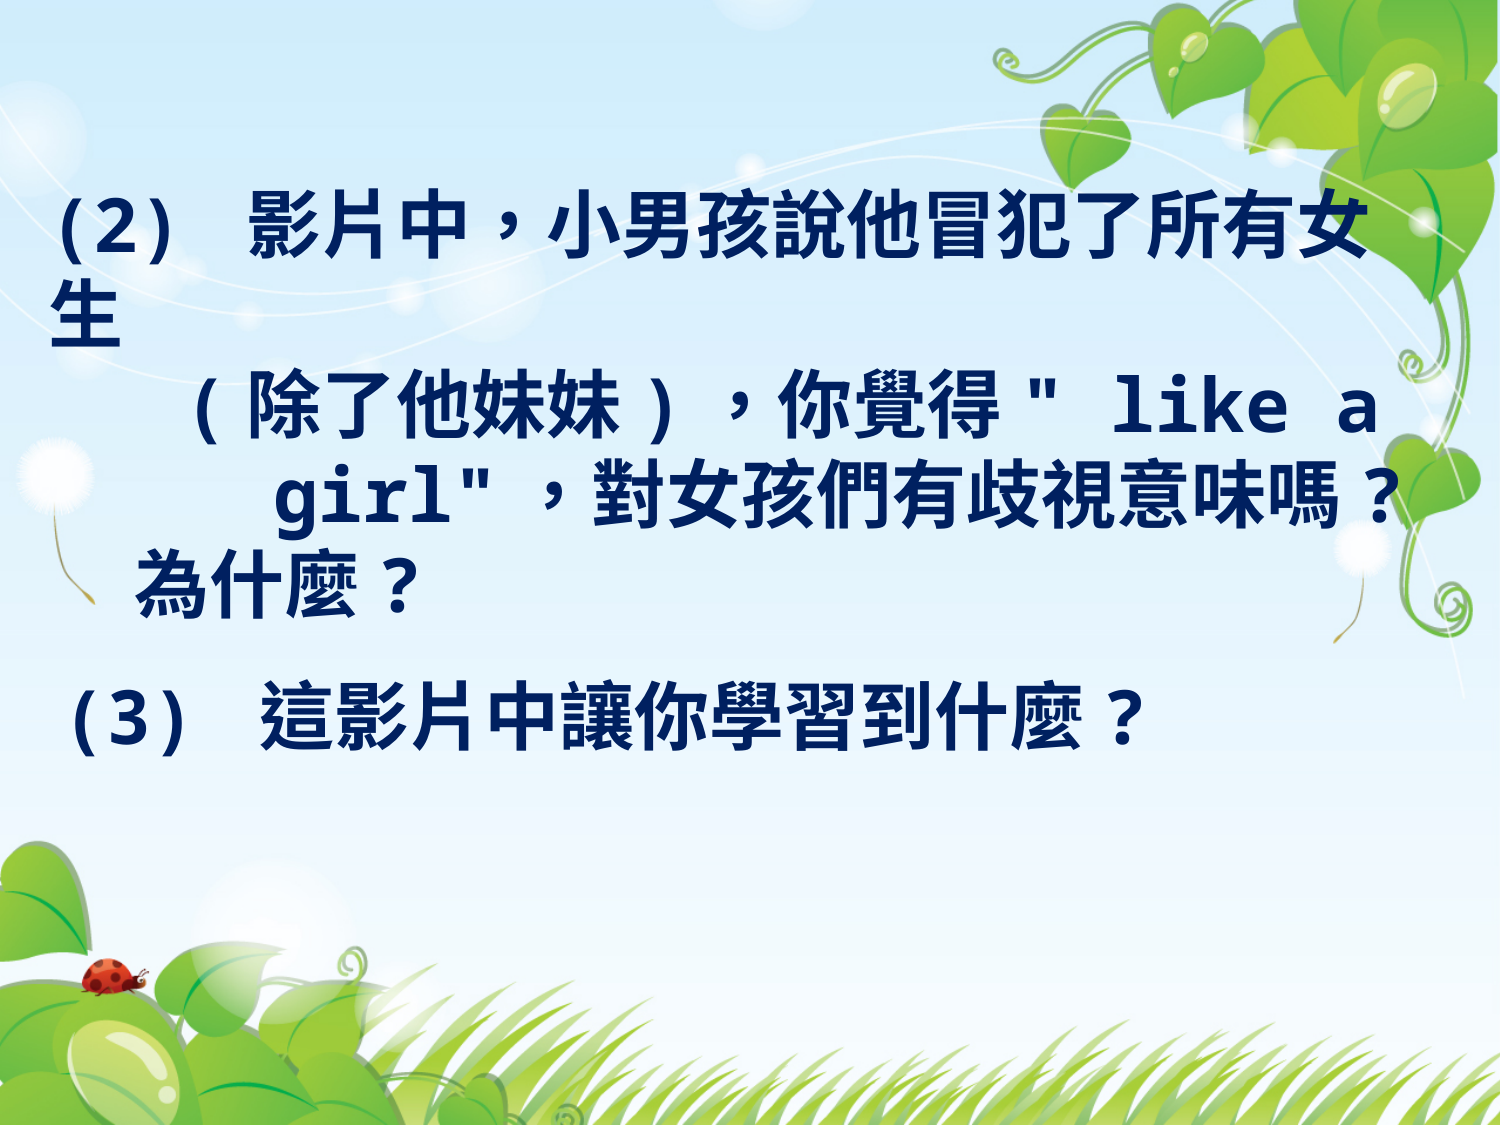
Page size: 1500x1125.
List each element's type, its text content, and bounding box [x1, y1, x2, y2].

text_box [123, 993, 1187, 1054]
text_box (2) 影片中，小男孩說他冒犯了所有女生 (除了他妹妹)，你覺得" like a girl"，對女孩們有歧視意味嗎? 為什麼? [33, 169, 1448, 725]
text_box (3) 這影片中讓你學習到什麼? [47, 662, 1264, 768]
picture [0, 0, 1500, 1125]
